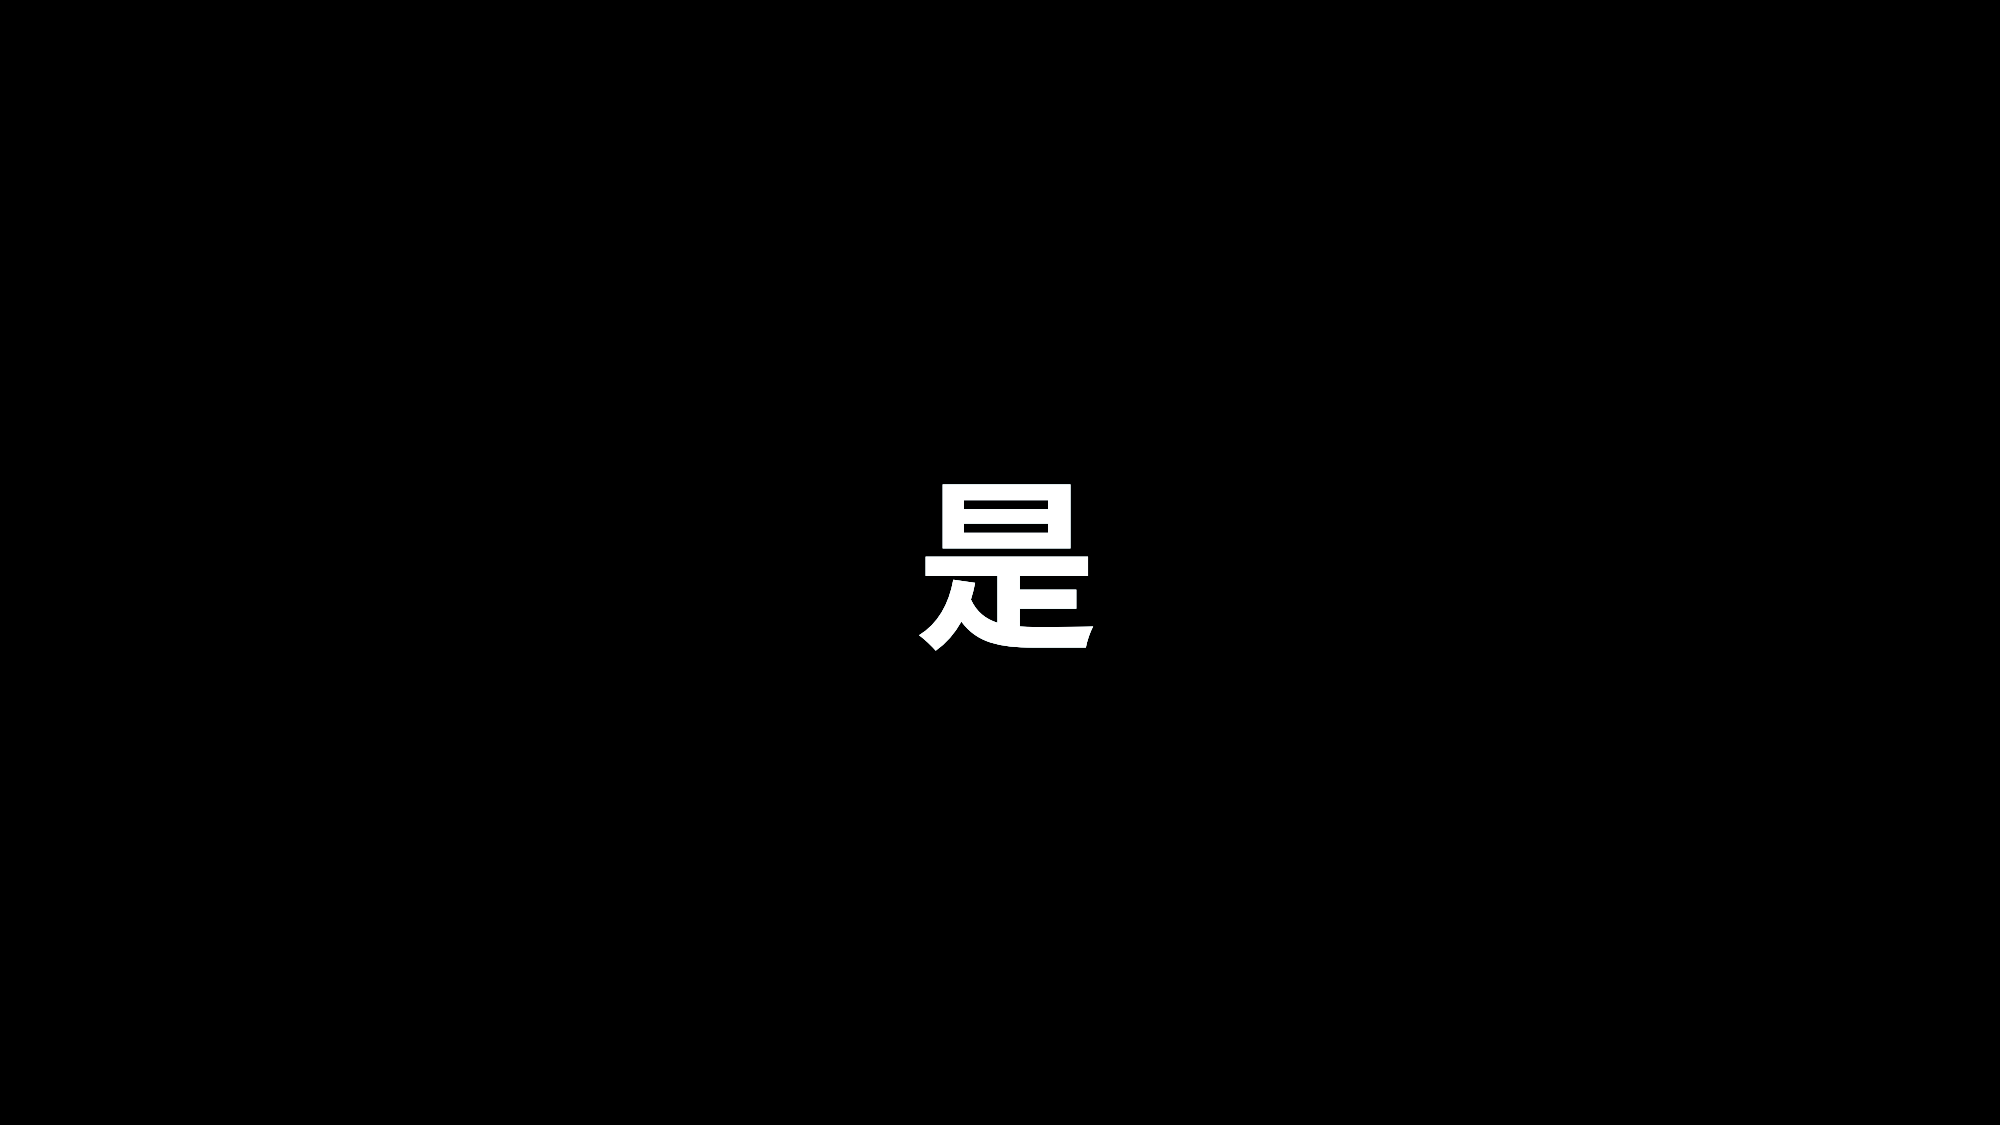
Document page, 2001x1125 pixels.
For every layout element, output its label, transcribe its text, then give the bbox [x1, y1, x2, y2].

text_box 是 [908, 443, 1092, 679]
